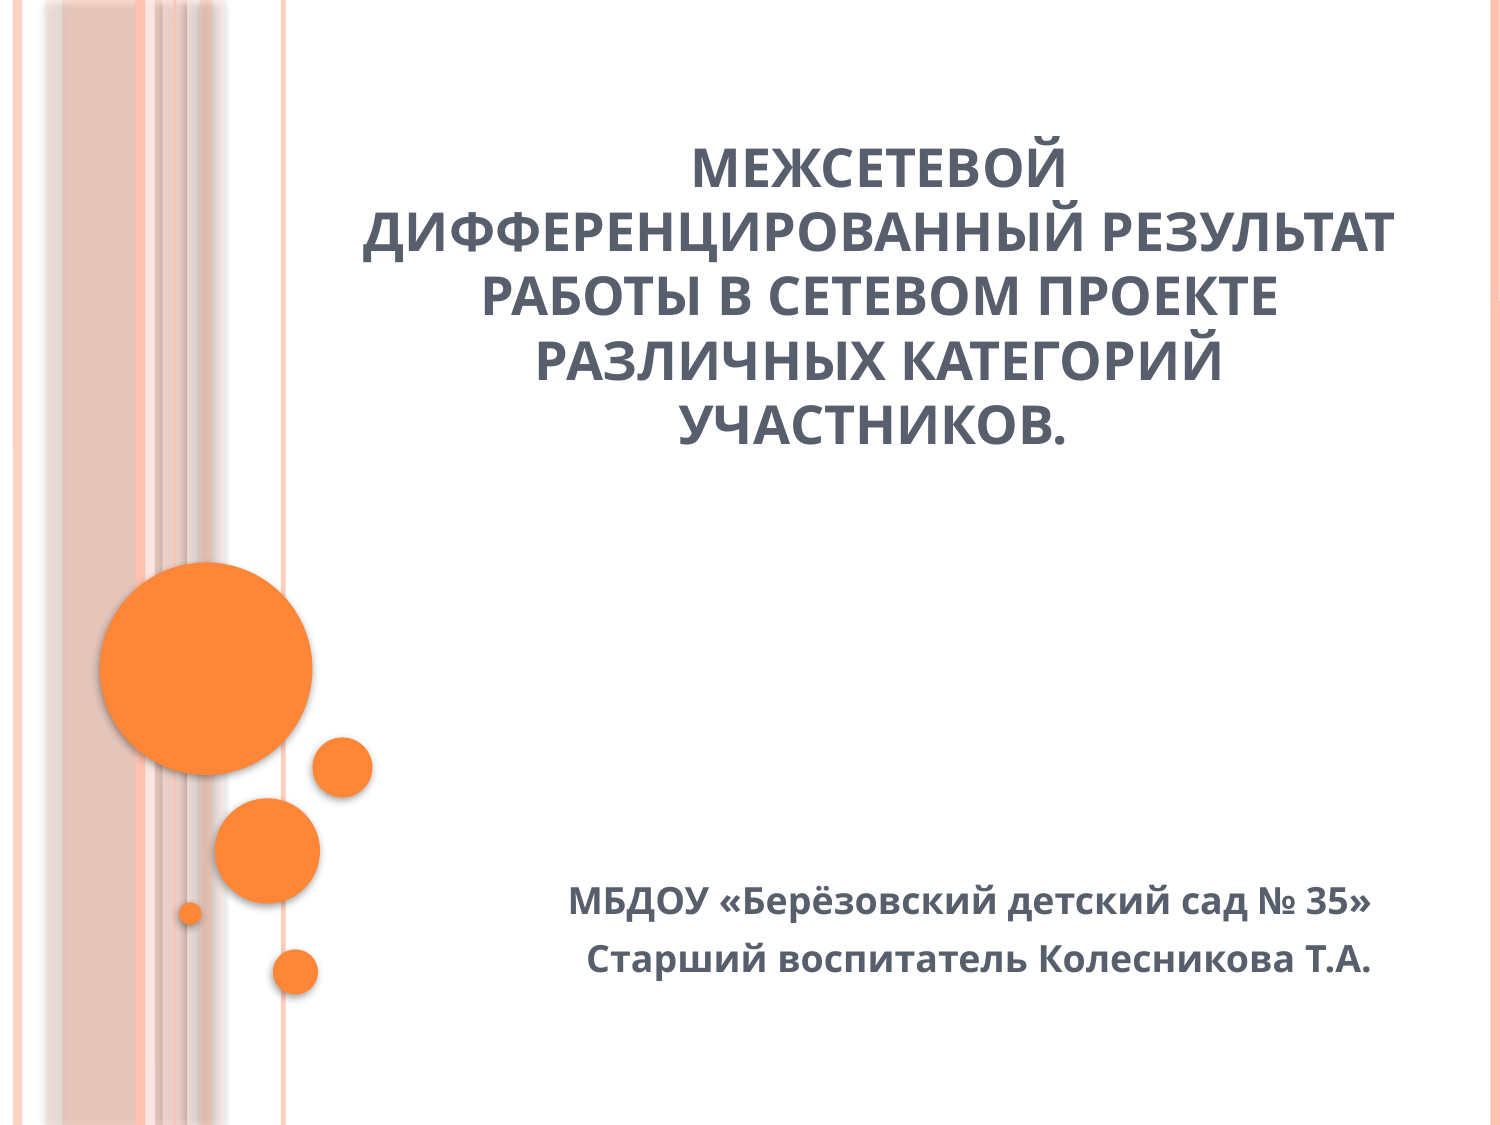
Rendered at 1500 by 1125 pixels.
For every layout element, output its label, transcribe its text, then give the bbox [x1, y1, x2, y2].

subtitle МБДОУ «Берёзовский детский сад № 35» Старший воспитатель Колесникова Т.А. [442, 869, 1388, 1046]
title Межсетевой дифференцированный результат работы в сетевом проекте различных категорий участников. [324, 125, 1436, 528]
